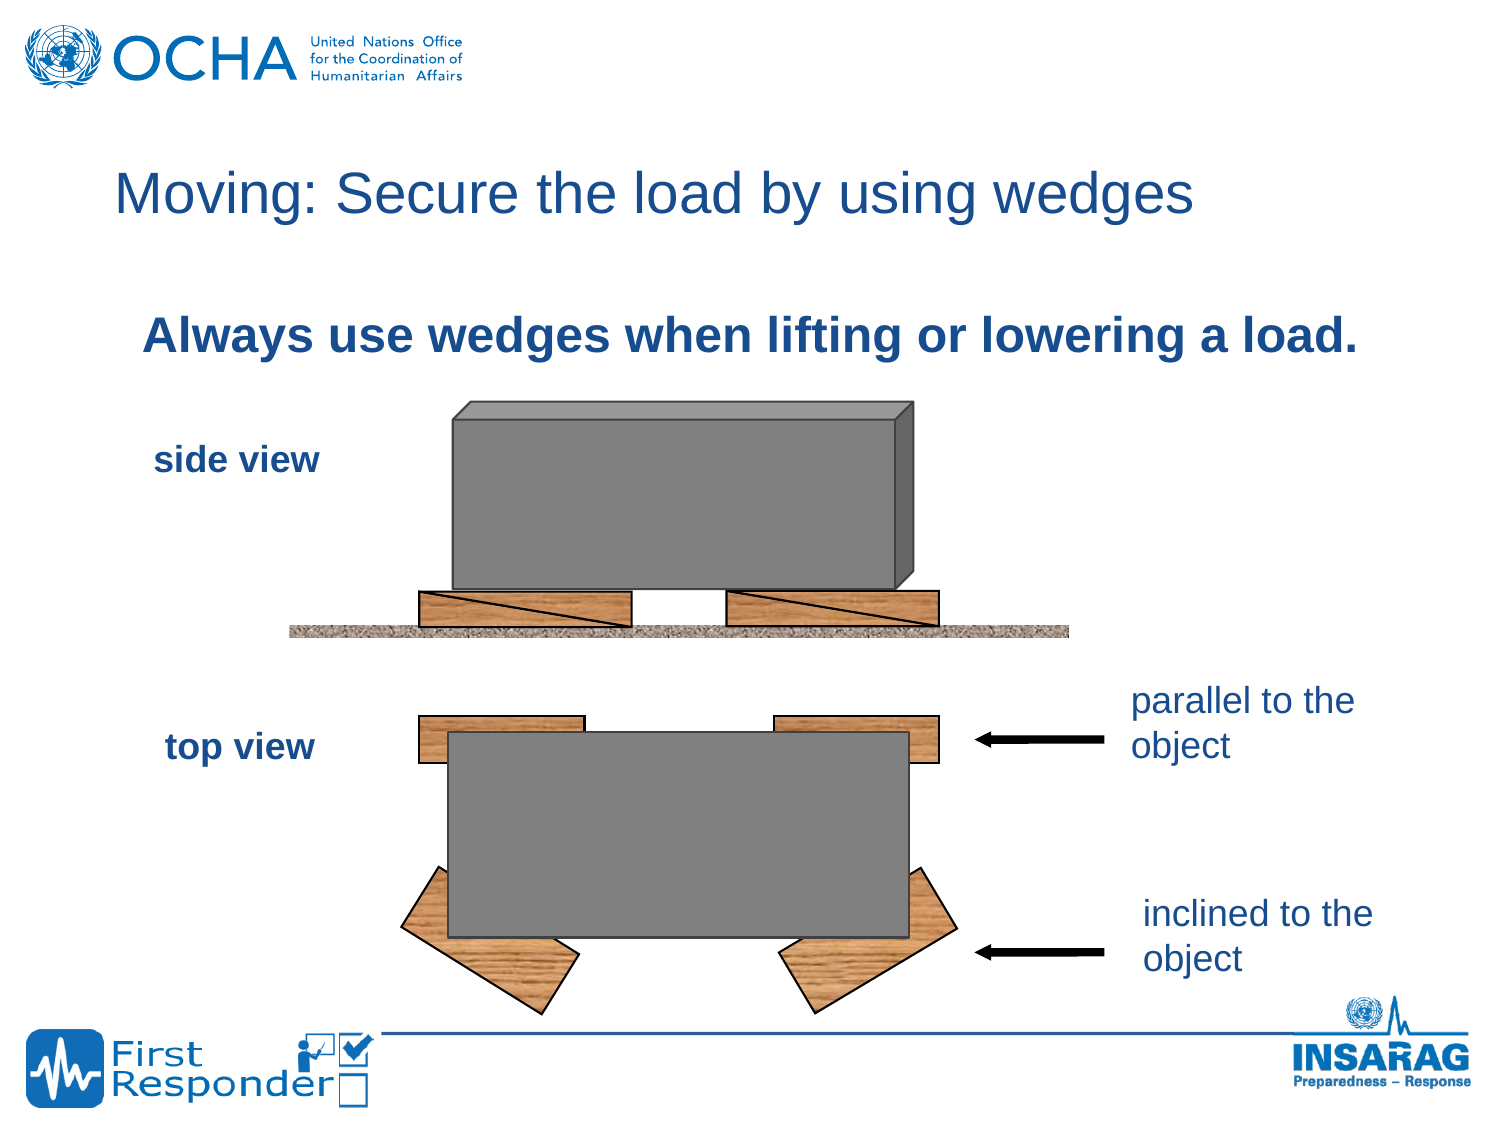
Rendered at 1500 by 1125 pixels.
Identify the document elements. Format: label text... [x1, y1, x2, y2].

text_box [773, 716, 939, 764]
text_box [974, 948, 1105, 957]
text_box [419, 592, 632, 628]
text_box Always use wedges when lifting or lowering a load. [118, 295, 1384, 370]
text_box [289, 625, 1069, 638]
text_box [974, 735, 1105, 744]
text_box [419, 591, 632, 627]
text_box [778, 867, 958, 1014]
text_box [726, 590, 939, 627]
text_box [419, 716, 585, 764]
text_box [401, 866, 580, 1015]
text_box parallel to the object [1116, 668, 1436, 774]
text_box Moving: Secure the load by using wedges [100, 147, 1376, 233]
text_box [452, 401, 914, 590]
picture [24, 1024, 375, 1113]
picture [1287, 995, 1471, 1094]
text_box side view [124, 427, 349, 487]
text_box [448, 732, 909, 938]
text_box top view [150, 714, 339, 775]
text_box inclined to the object [1128, 881, 1448, 987]
text_box [726, 591, 937, 627]
